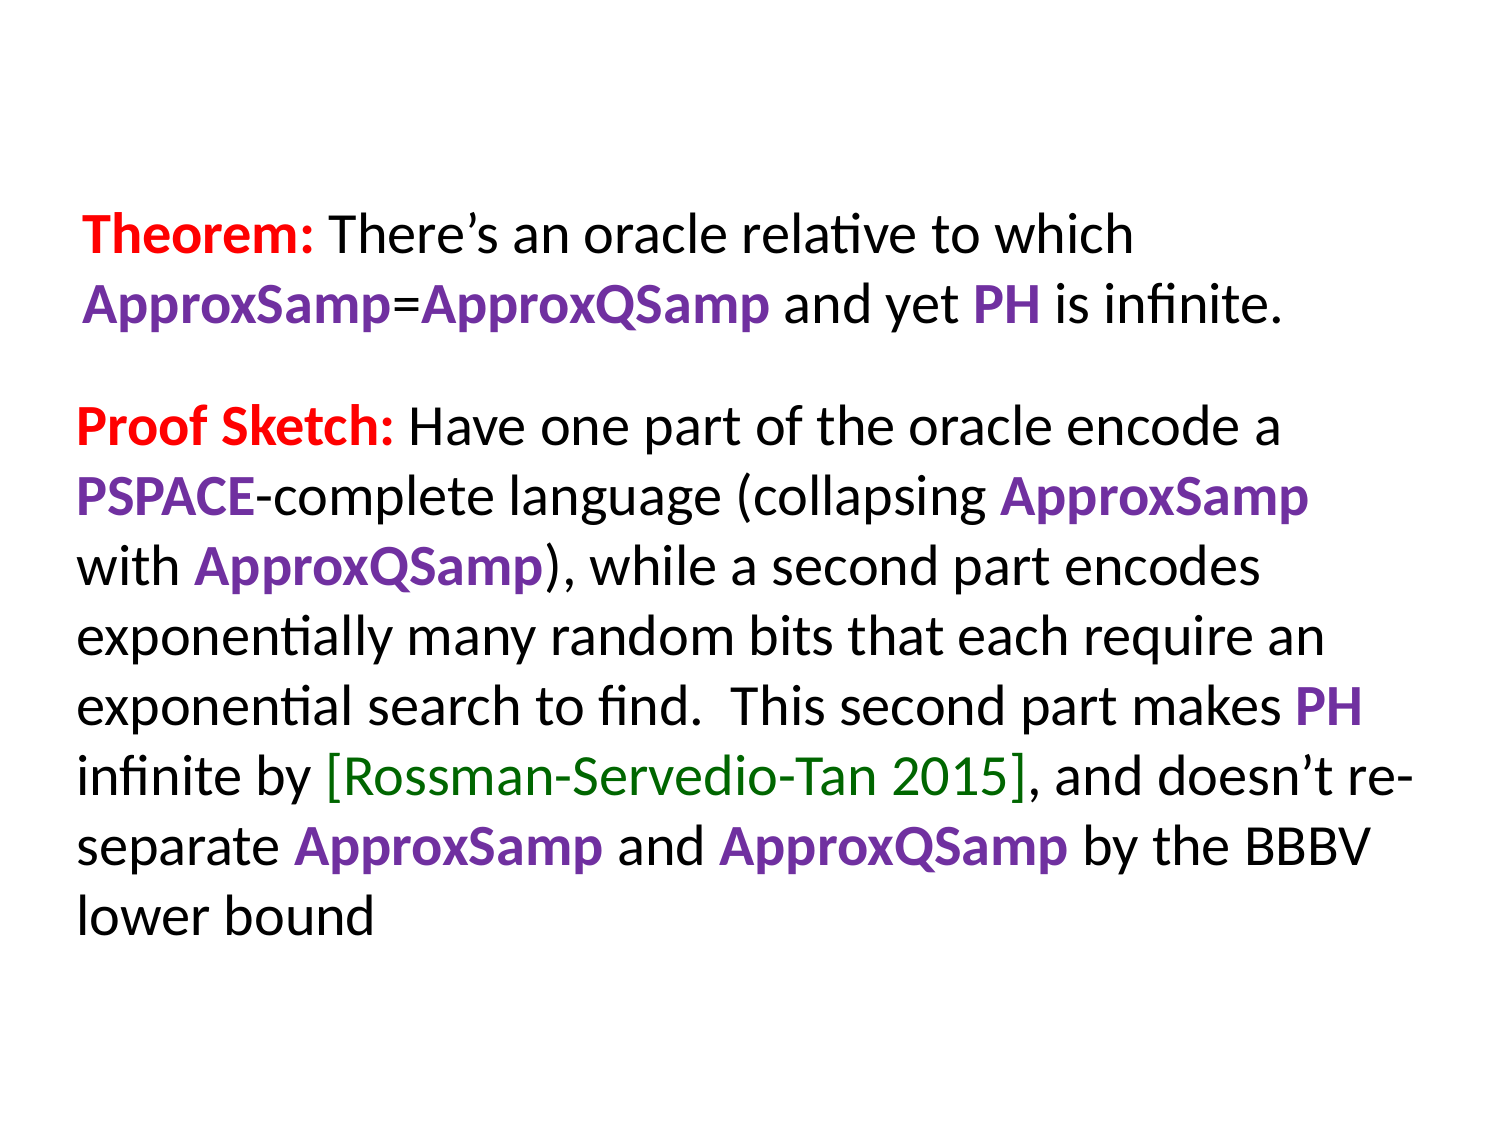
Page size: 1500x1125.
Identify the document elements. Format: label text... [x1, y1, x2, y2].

text_box Theorem: There’s an oracle relative to which ApproxSamp=ApproxQSamp and yet PH is infinite. [67, 187, 1444, 343]
text_box Proof Sketch: Have one part of the oracle encode a PSPACE-complete language (collapsing ApproxSamp with ApproxQSamp), while a second part encodes exponentially many random bits that each require an exponential search to find. This second part makes PH infinite by [Rossman-Servedio-Tan 2015], and doesn’t re-separate ApproxSamp and ApproxQSamp by the BBBV lower bound [61, 380, 1438, 955]
